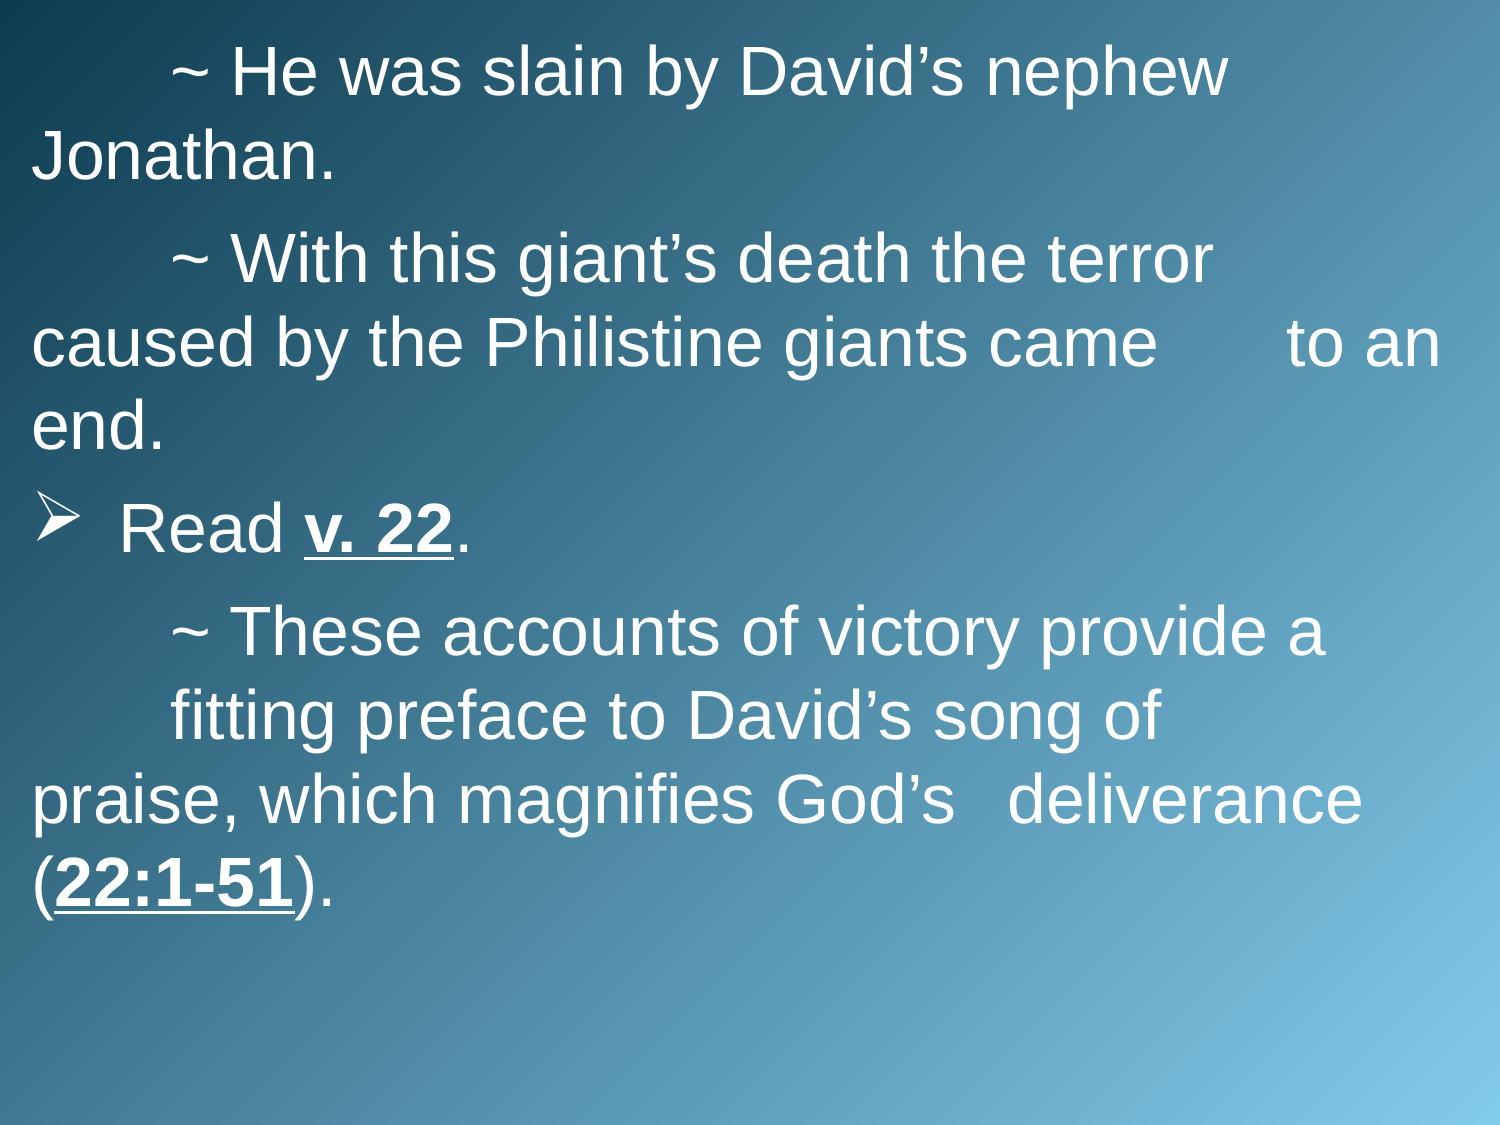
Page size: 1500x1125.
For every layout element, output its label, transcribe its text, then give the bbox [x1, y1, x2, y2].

subtitle ~ He was slain by David’s nephew Jonathan. ~ With this giant’s death the terror caused by the Philistine giants came to an end. Read v. 22. ~ These accounts of victory provide a fitting preface to David’s song of praise, which magnifies God’s deliverance (22:1-51). [16, 18, 1482, 1114]
